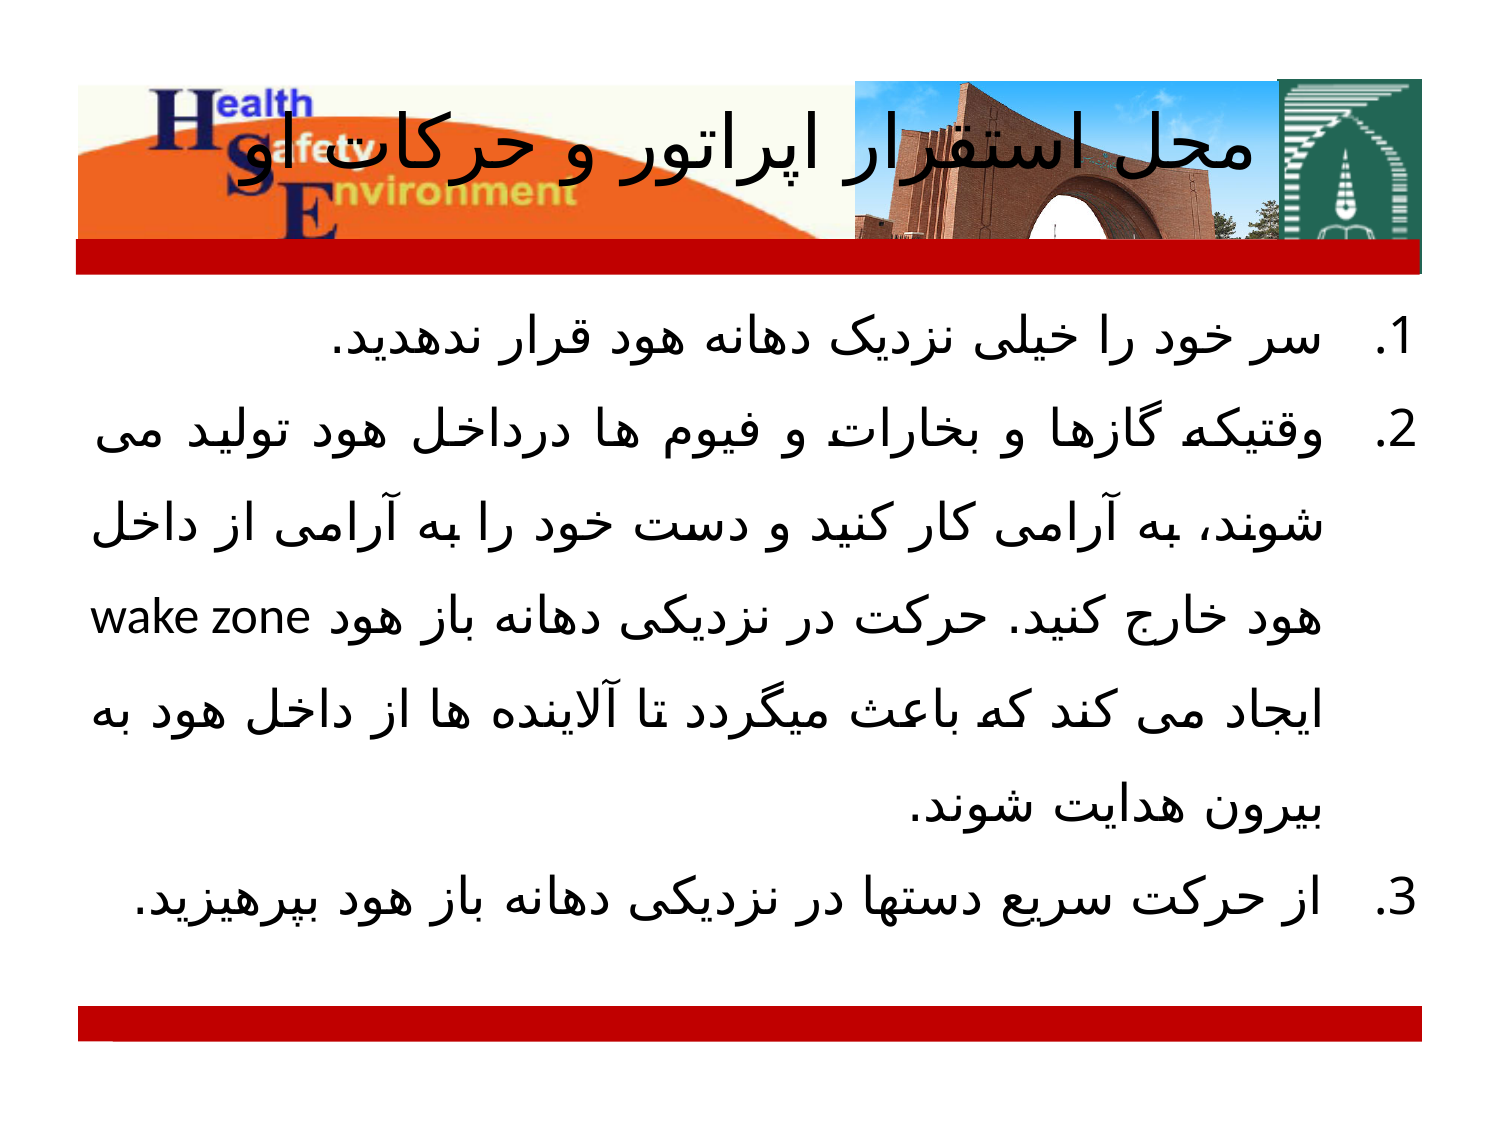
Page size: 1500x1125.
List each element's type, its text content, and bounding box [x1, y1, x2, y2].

title محل استقرار اپراتور و حرکات او [75, 45, 1425, 233]
picture [78, 233, 1422, 262]
list سر خود را خیلی نزدیک دهانه هود قرار ندهدید. وقتیکه گازها و بخارات و فیوم ها درداخل هود تولید می شوند، به آرامی کار کنید و دست خود را به آرامی از داخل هود خارج کنید. حرکت در نزدیکی دهانه باز هود wake zone ایجاد می کند که باعث میگردد تا آلاینده ها از داخل هود به بیرون هدایت شوند. از حرکت سریع دستها در نزدیکی دهانه باز هود بپرهیزید. [75, 262, 1425, 1005]
